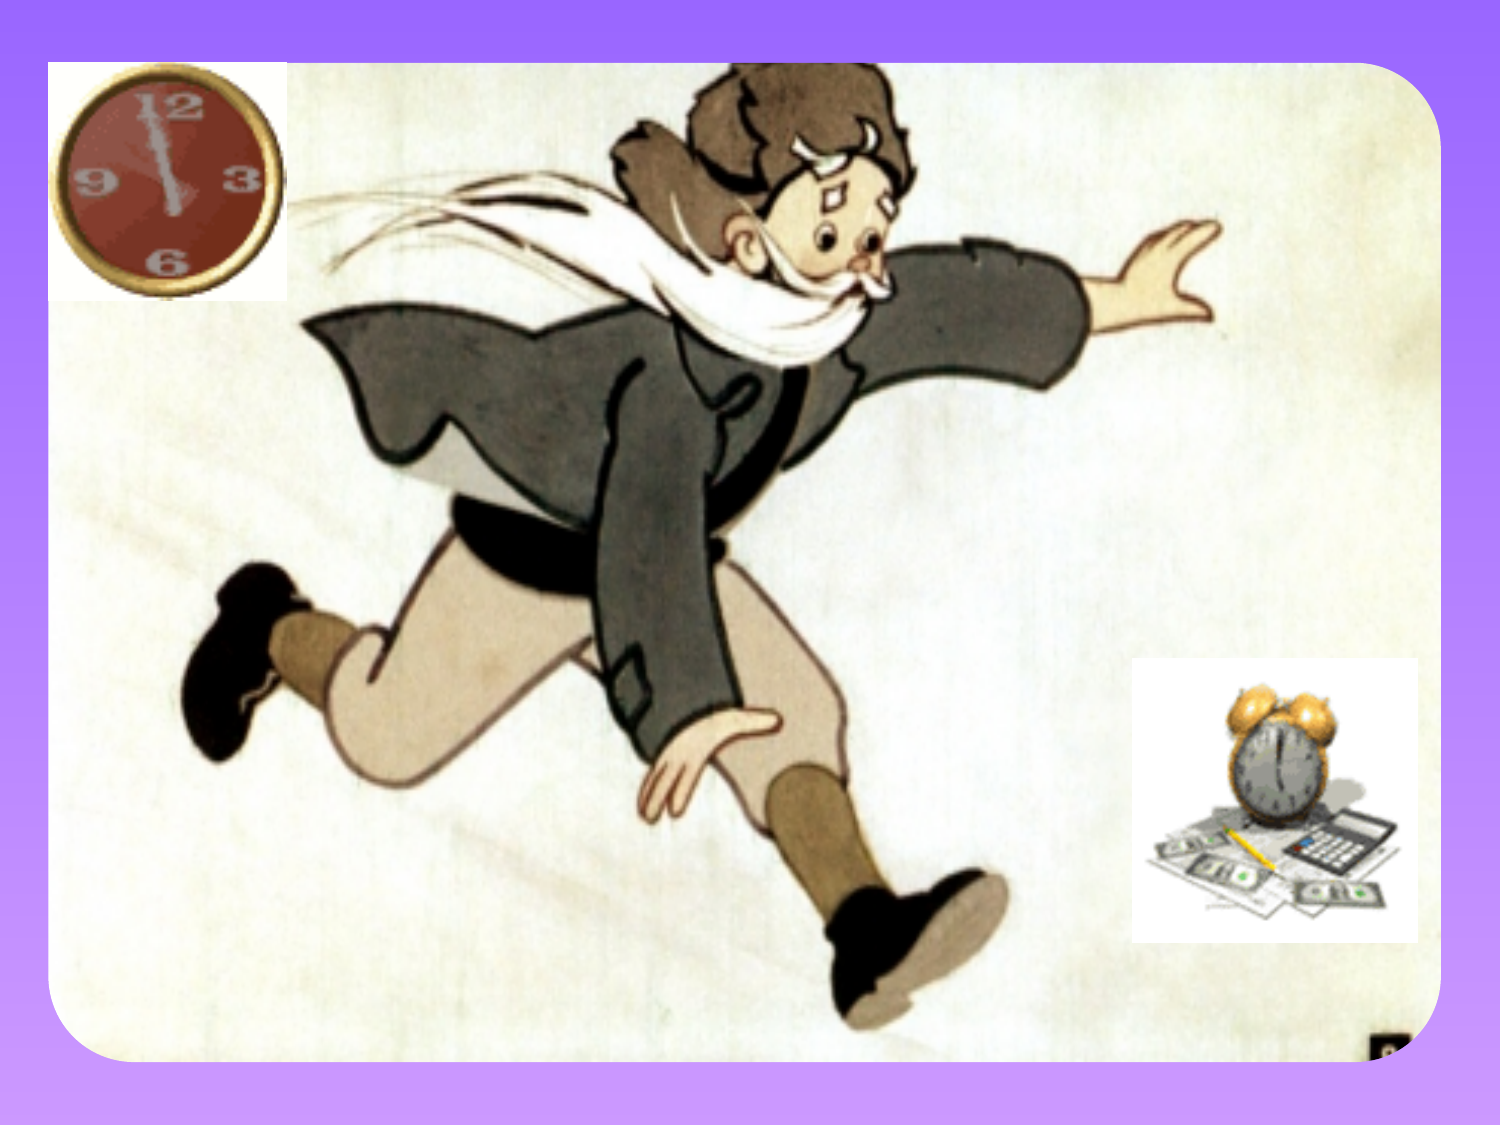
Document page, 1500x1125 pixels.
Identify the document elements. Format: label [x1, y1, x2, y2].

picture [47, 62, 1442, 1063]
